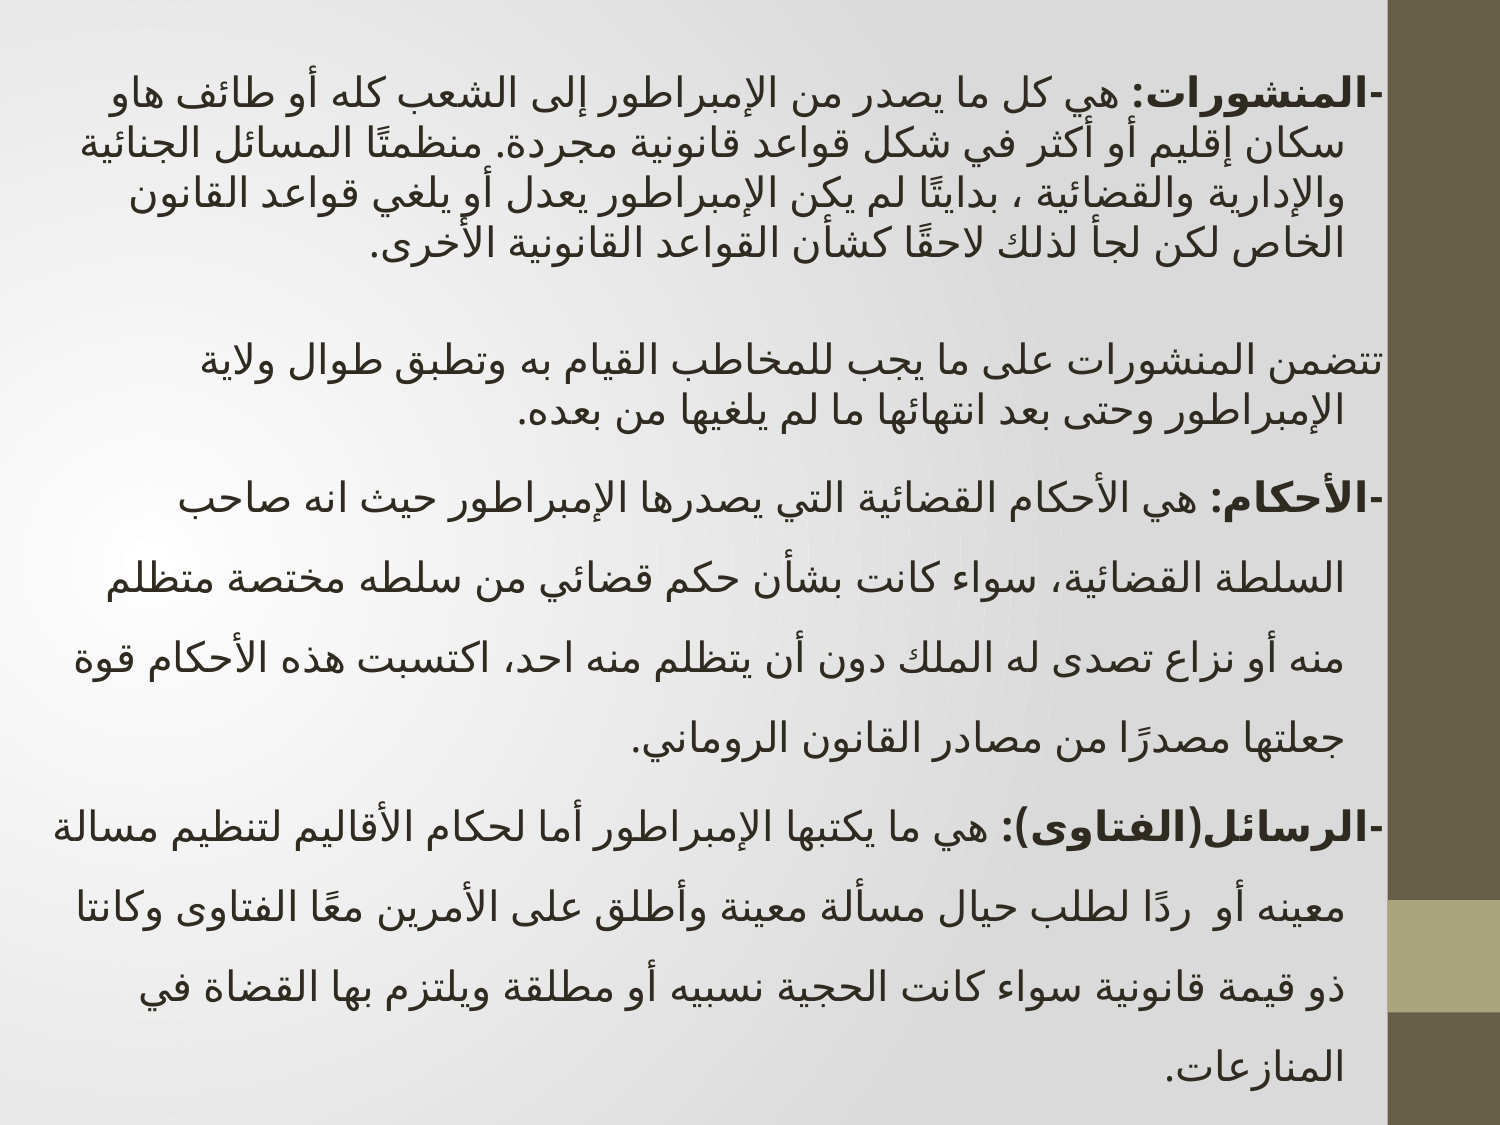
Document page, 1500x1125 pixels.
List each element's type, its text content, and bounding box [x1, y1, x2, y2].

list -المنشورات: هي كل ما يصدر من الإمبراطور إلى الشعب كله أو طائف هاو سكان إقليم أو أكثر في شكل قواعد قانونية مجردة. منظمتًا المسائل الجنائية والإدارية والقضائية ، بدايتًا لم يكن الإمبراطور يعدل أو يلغي قواعد القانون الخاص لكن لجأ لذلك لاحقًا كشأن القواعد القانونية الأخرى. تتضمن المنشورات على ما يجب للمخاطب القيام به وتطبق طوال ولاية الإمبراطور وحتى بعد انتهائها ما لم يلغيها من بعده. -الأحكام: هي الأحكام القضائية التي يصدرها الإمبراطور حيث انه صاحب السلطة القضائية، سواء كانت بشأن حكم قضائي من سلطه مختصة متظلم منه أو نزاع تصدى له الملك دون أن يتظلم منه احد، اكتسبت هذه الأحكام قوة جعلتها مصدرًا من مصادر القانون الروماني. -الرسائل(الفتاوى): هي ما يكتبها الإمبراطور أما لحكام الأقاليم لتنظيم مسالة معينه أو ردًا لطلب حيال مسألة معينة وأطلق على الأمرين معًا الفتاوى وكانتا ذو قيمة قانونية سواء كانت الحجية نسبيه أو مطلقة ويلتزم بها القضاة في المنازعات. -التعليمات: هي تعليمات الإمبراطور لكبار الموظفين وحكام الأقاليم بكونه الرئيس الإداري الأعلى، وقد تحتوي على بعض الأمور القانونية . [35, 0, 1418, 1102]
